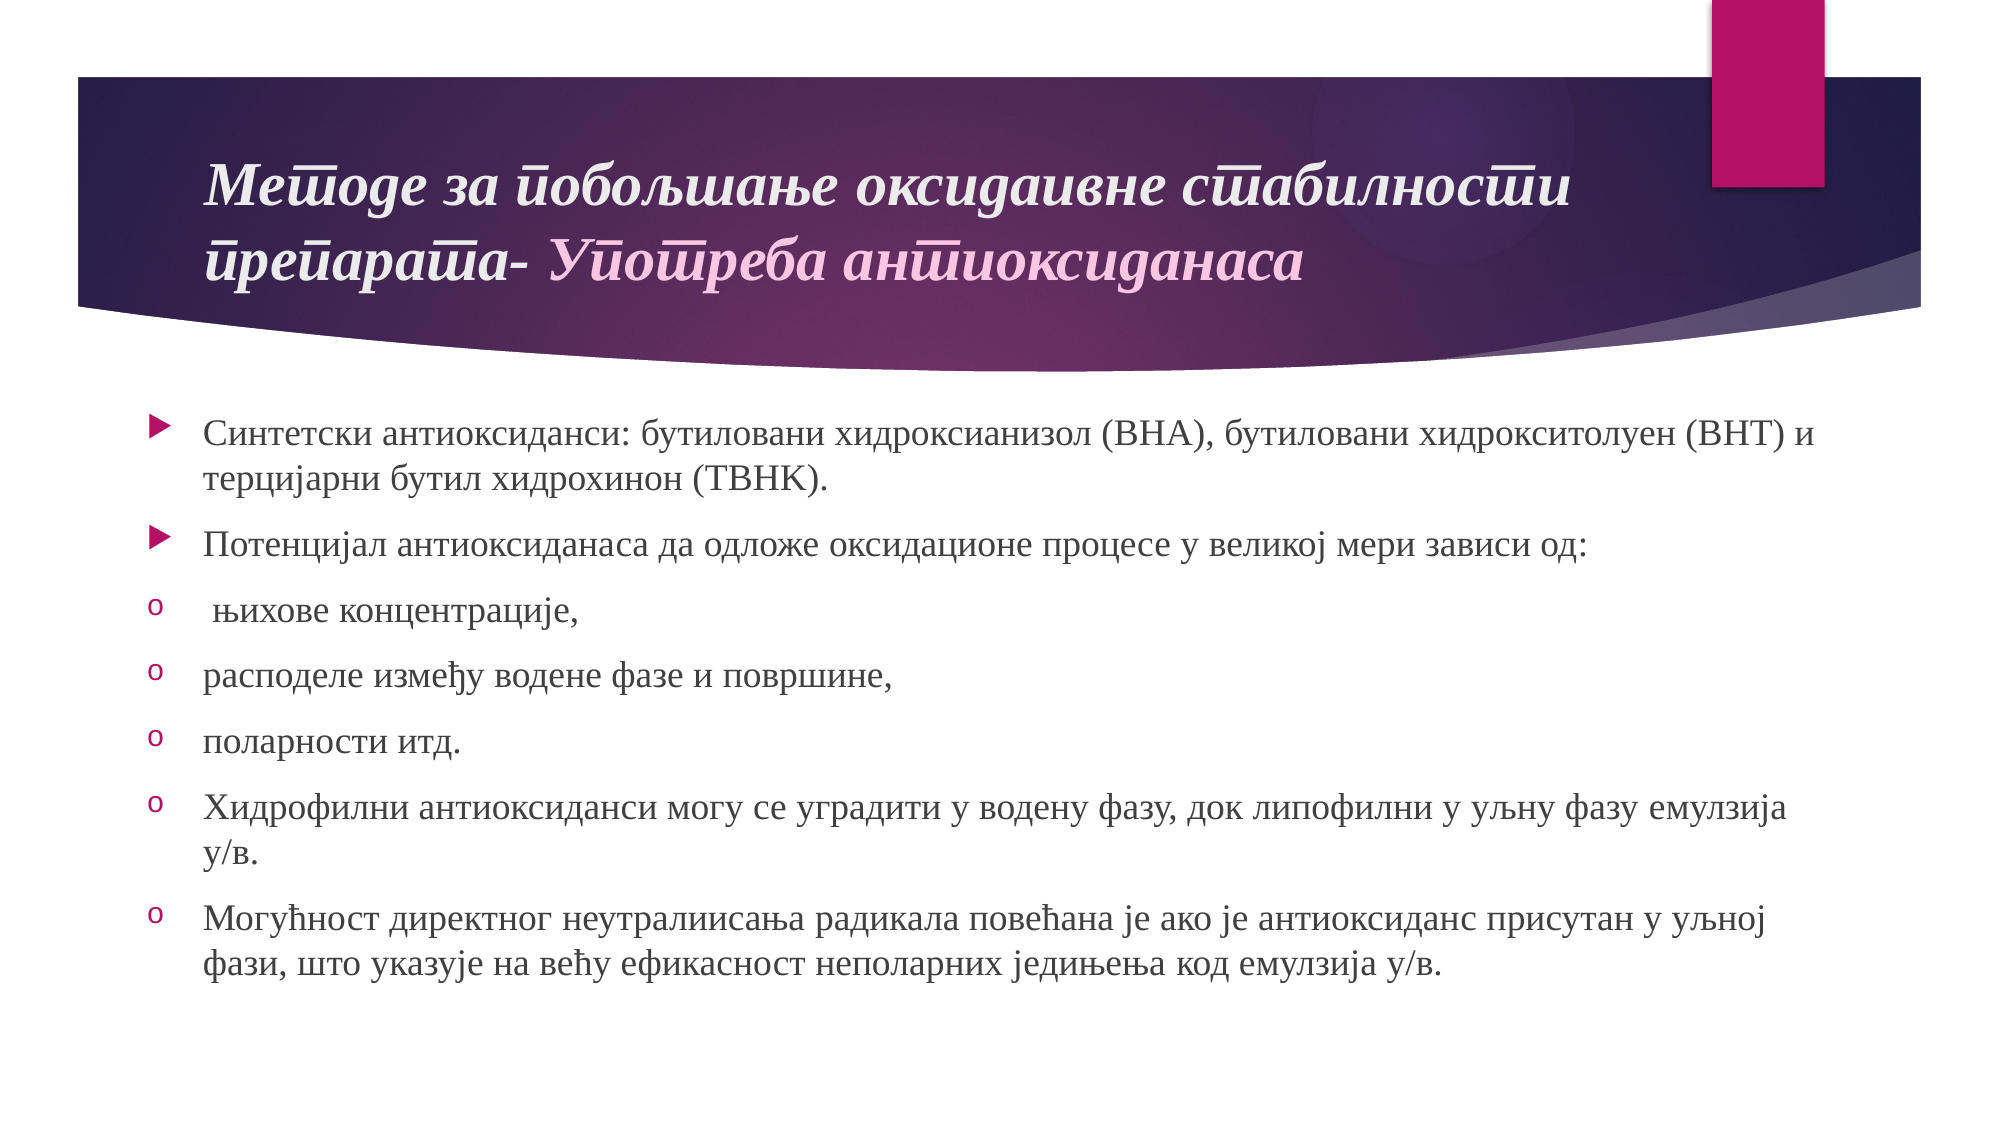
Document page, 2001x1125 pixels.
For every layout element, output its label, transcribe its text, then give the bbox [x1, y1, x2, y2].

title Методе за побољшање оксидаивне стабилности препарата- Употреба антиоксиданаса [189, 159, 1627, 276]
list Синтетски антиоксиданси: бутиловани хидроксианизол (BHA), бутиловани хидрокситолуен (BHT) и терцијарни бутил хидрохинон (TBHK). Потенцијал антиоксиданаса да одложе оксидационе процесе у великој мери зависи од: њихове концентрације, расподеле између водене фазе и површине, поларности итд. Хидрофилни антиоксиданси могу се уградити у водену фазу, док липофилни у уљну фазу емулзија у/в. Могућност директног неутралиисања радикала повећана је ако је антиоксиданс присутан у уљној фази, што указује на већу ефикасност неполарних једињења код емулзија у/в. [131, 400, 1832, 1097]
